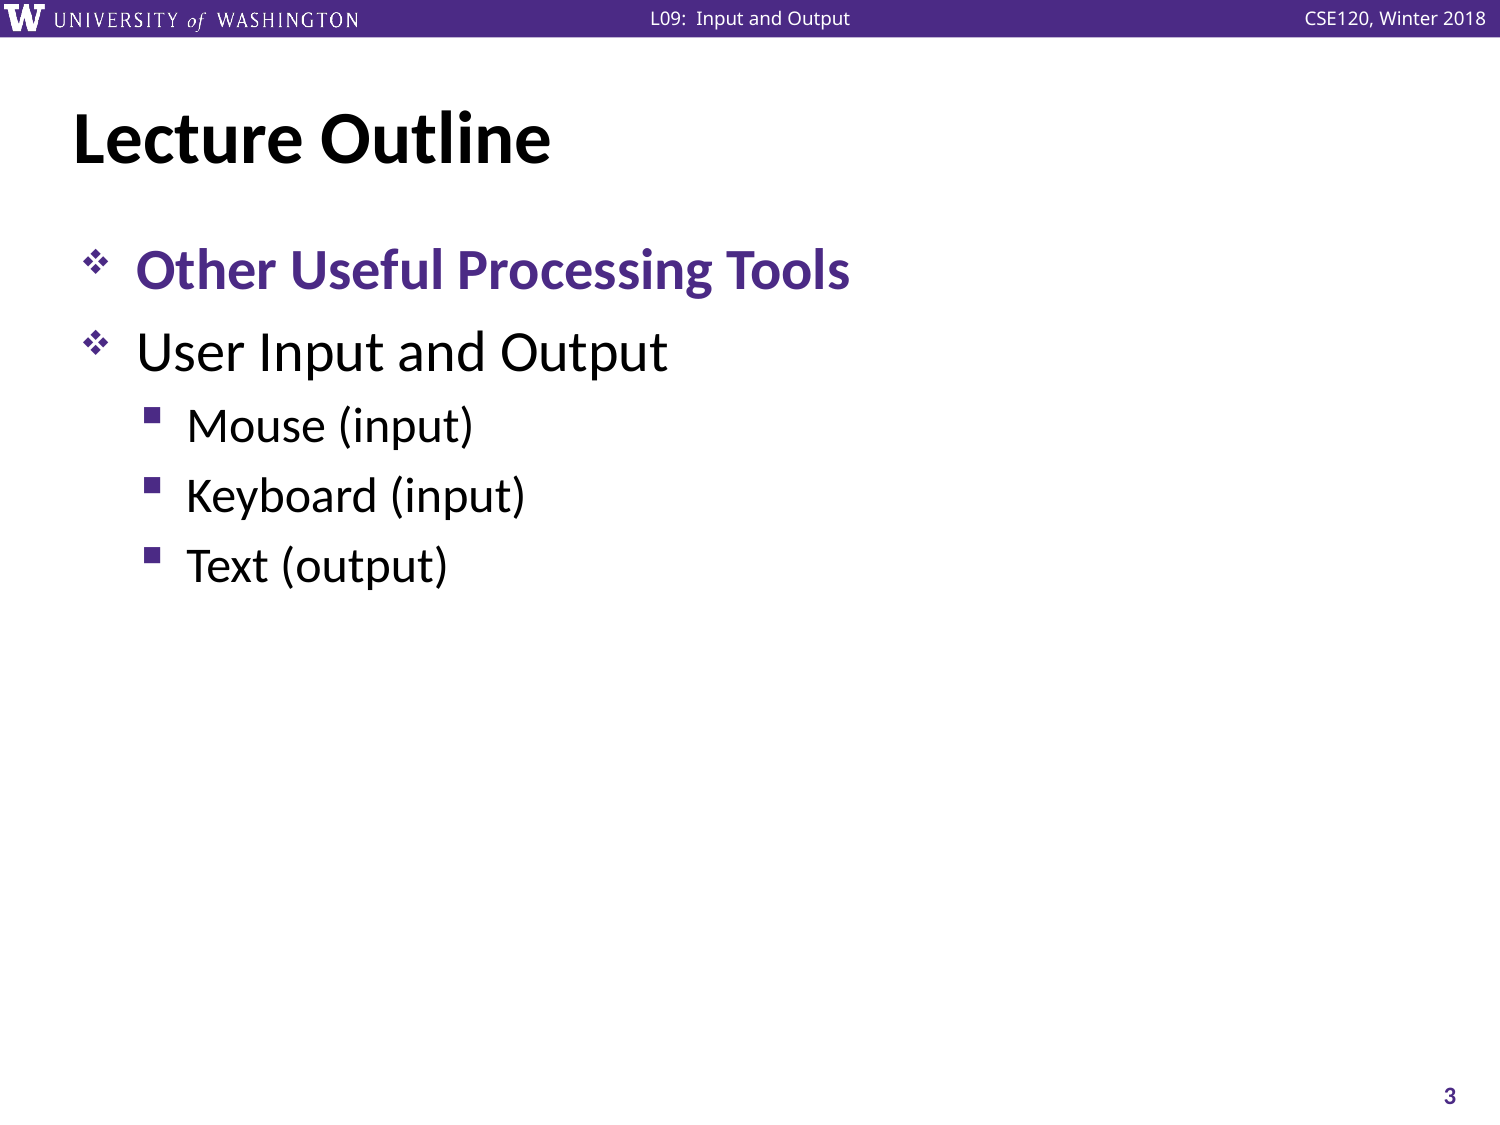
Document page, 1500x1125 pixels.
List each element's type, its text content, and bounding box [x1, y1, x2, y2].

list Other Useful Processing Tools User Input and Output Mouse (input) Keyboard (input) Text (output) [64, 223, 1438, 1040]
title Lecture Outline [58, 71, 1438, 197]
slide_number 3 [1400, 1065, 1500, 1125]
picture [4, 4, 358, 32]
